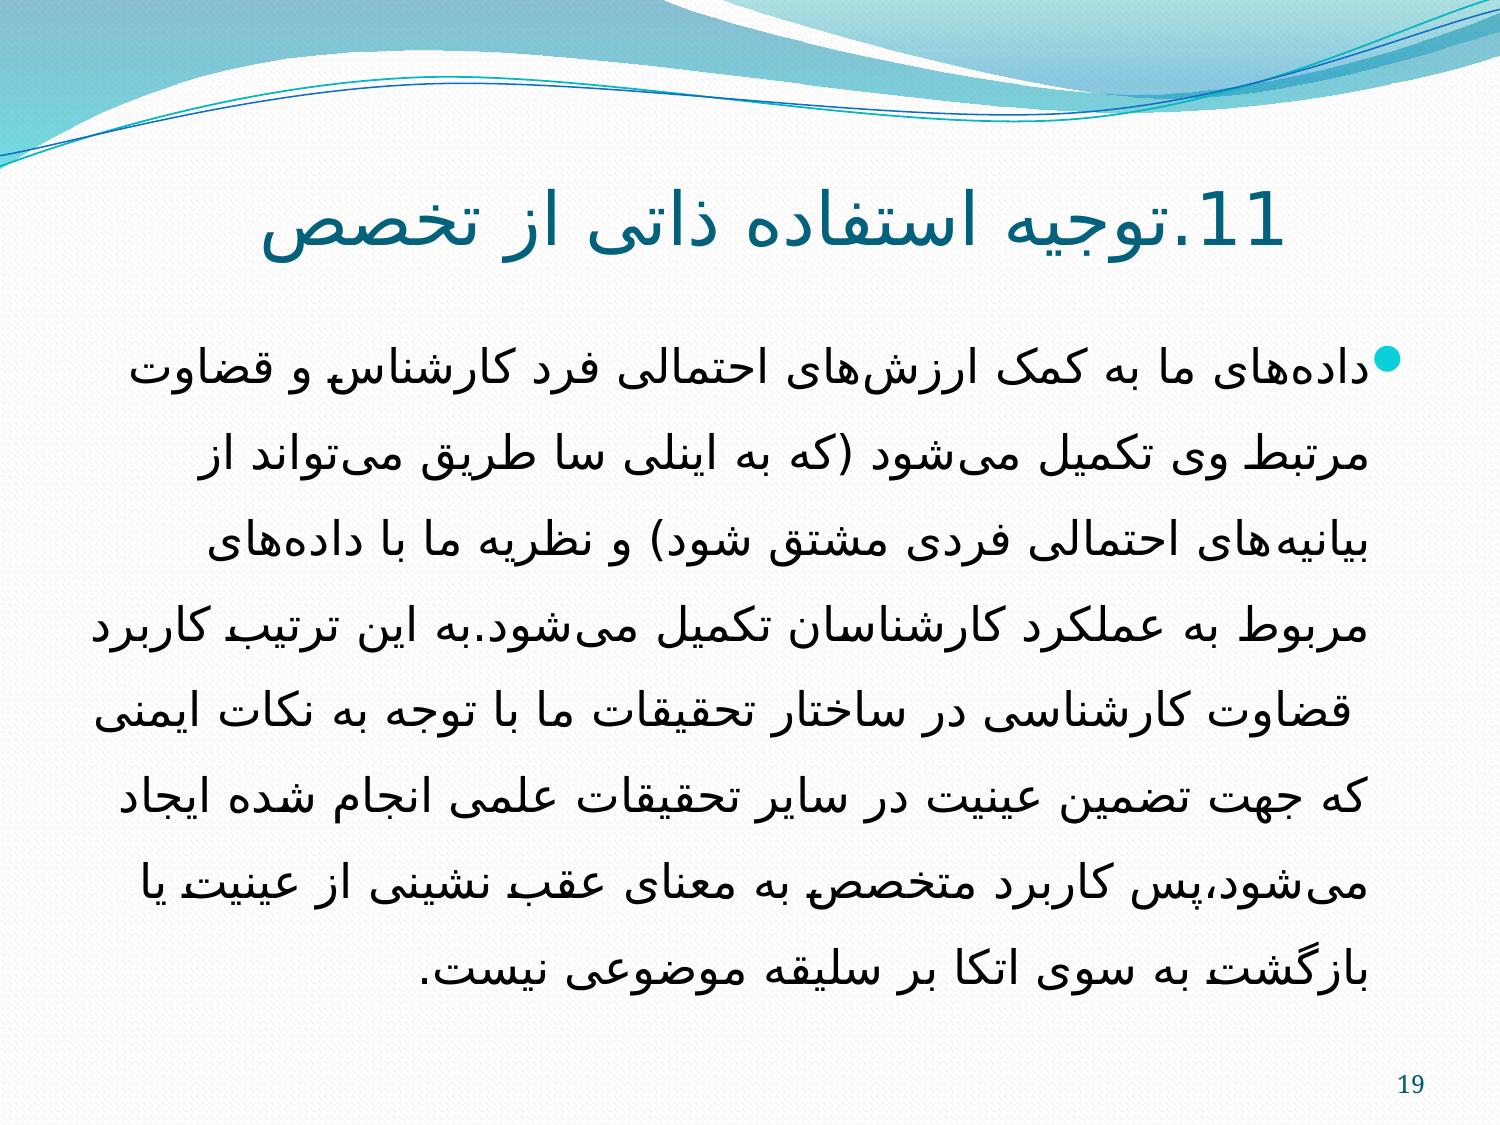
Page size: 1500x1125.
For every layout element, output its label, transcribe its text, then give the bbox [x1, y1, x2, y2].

slide_number 19 [1299, 1042, 1425, 1103]
list داده‌های ما به کمک ارزش‌های احتمالی فرد کارشناس و قضاوت مرتبط وی تکمیل می‌شود (که به اینلی سا طریق می‌تواند از بیانیه‌های احتمالی فردی مشتق شود) و نظریه ما با داده‌های مربوط به عملکرد کارشناسان تکمیل می‌شود.به این ترتیب کاربرد قضاوت کارشناسی در ساختار تحقیقات ما با توجه به نکات ایمنی که جهت تضمین عینیت در سایر تحقیقات علمی انجام شده ایجاد می‌شود،پس کاربرد متخصص به معنای عقب نشینی از عینیت یا بازگشت به سوی اتکا بر سلیقه موضوعی نیست. [75, 299, 1425, 1083]
title 11.توجیه استفاده ذاتی از تخصص [87, 162, 1438, 350]
